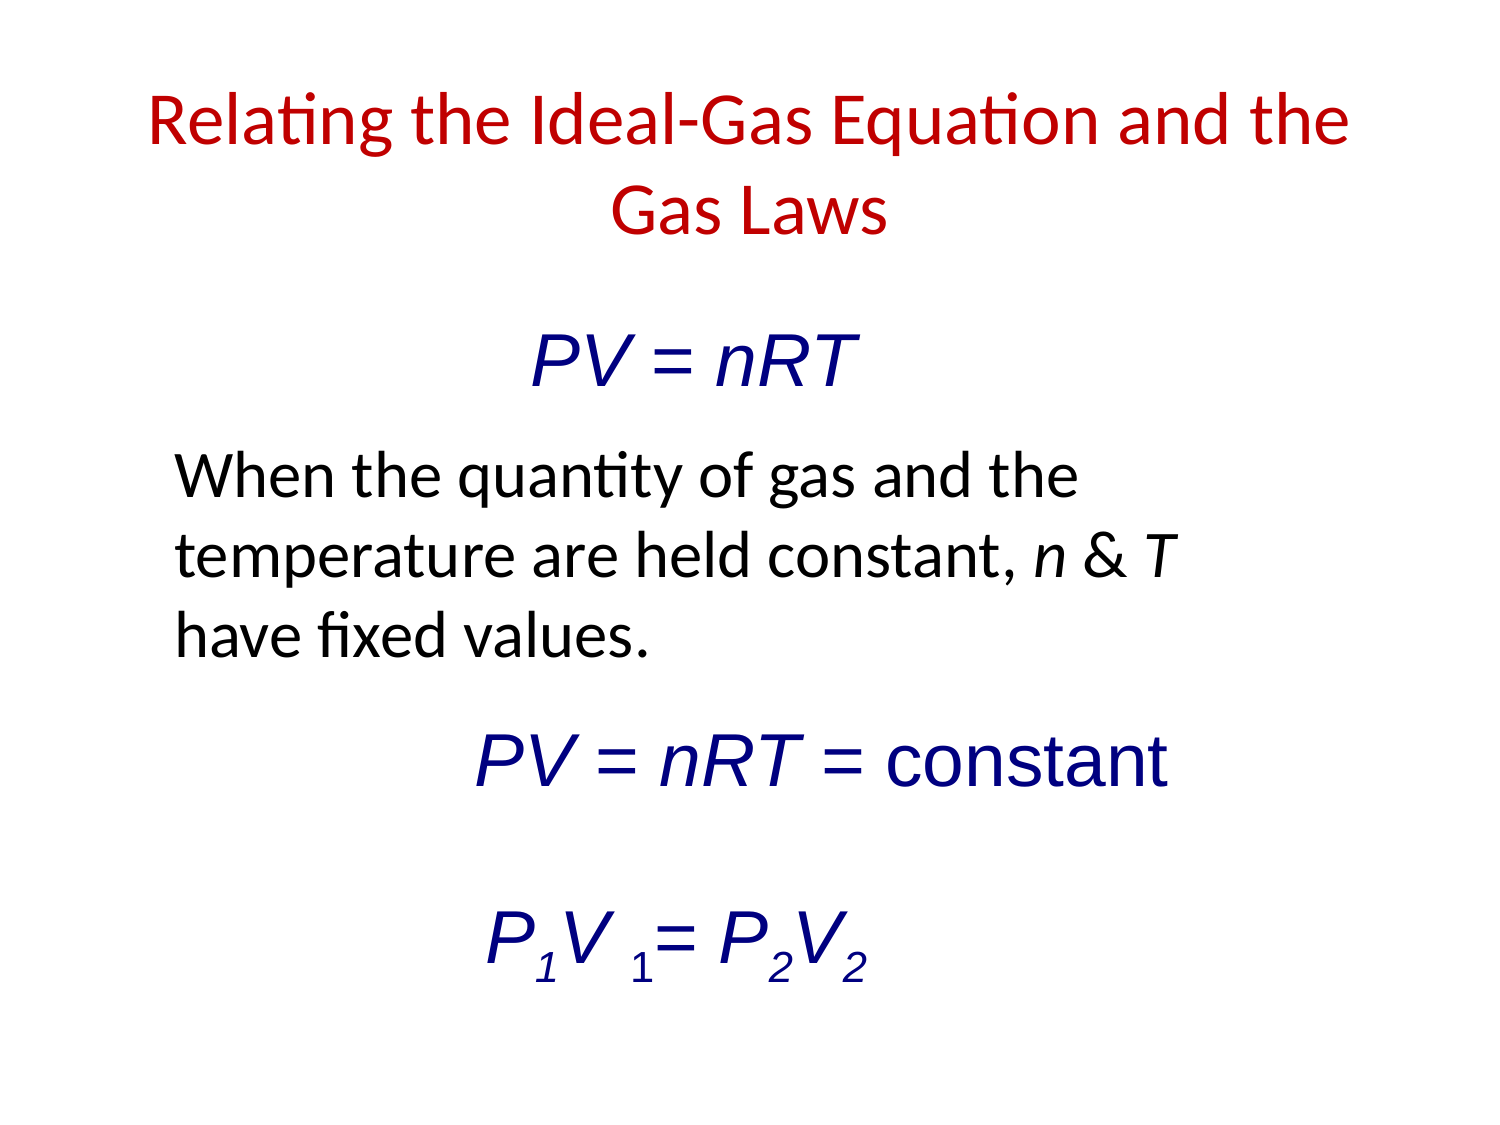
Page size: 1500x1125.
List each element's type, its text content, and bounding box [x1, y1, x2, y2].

text_box PV = nRT = constant [459, 704, 1184, 810]
text_box When the quantity of gas and the temperature are held constant, n & T have fixed values. [159, 423, 1282, 678]
text_box PV = nRT [515, 304, 871, 410]
title Relating the Ideal-Gas Equation and the Gas Laws [75, 66, 1425, 254]
text_box P1V 1= P2V2 [470, 881, 883, 999]
